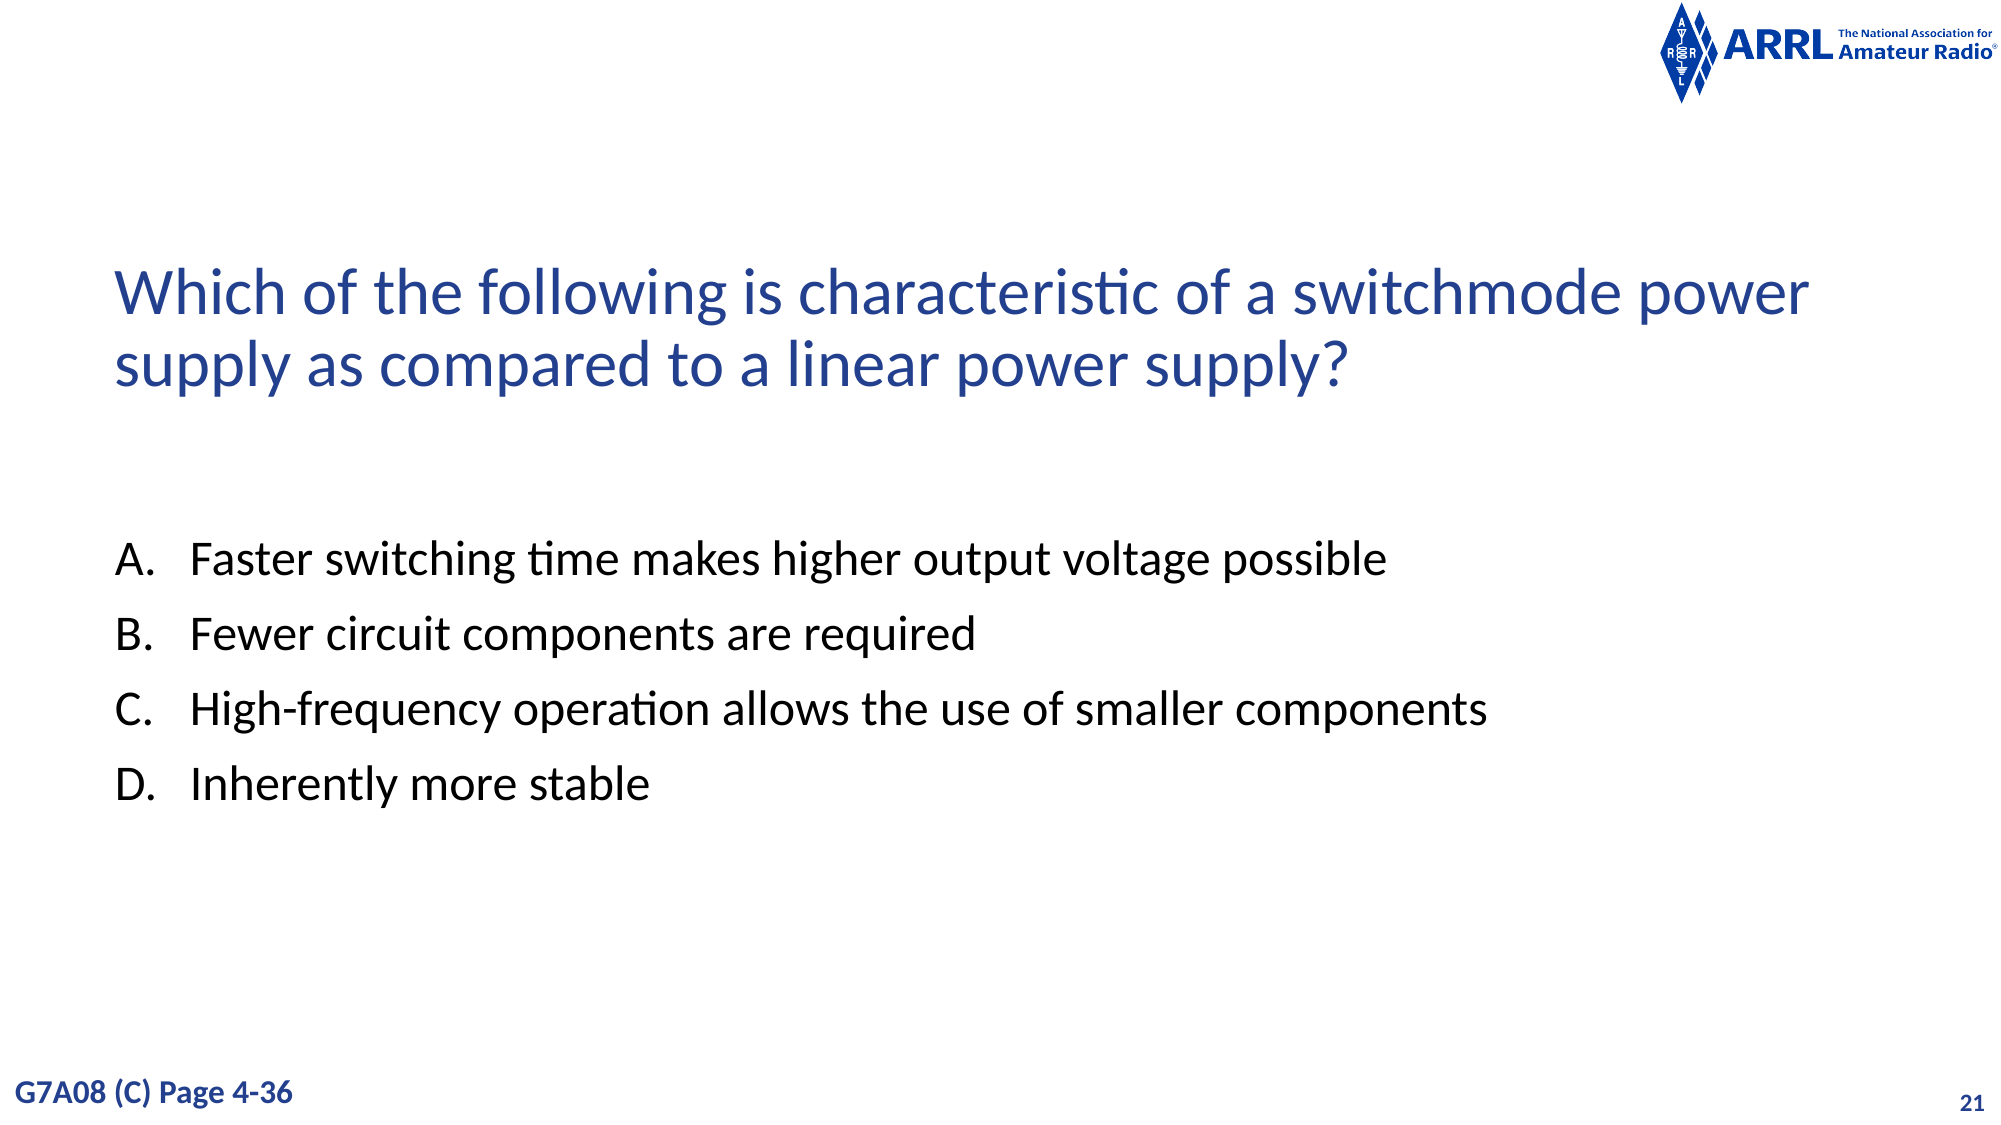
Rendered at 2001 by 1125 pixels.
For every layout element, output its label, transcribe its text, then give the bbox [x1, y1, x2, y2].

text_box 21 [1899, 1079, 2000, 1125]
text_box G7A08 (C) Page 4-36 [0, 1062, 1313, 1118]
list Faster switching time makes higher output voltage possible Fewer circuit components are required High-frequency operation allows the use of smaller components Inherently more stable [99, 525, 1900, 1005]
picture [1658, 0, 1999, 106]
title Which of the following is characteristic of a switchmode power supply as compared to a linear power supply? [99, 249, 1900, 468]
